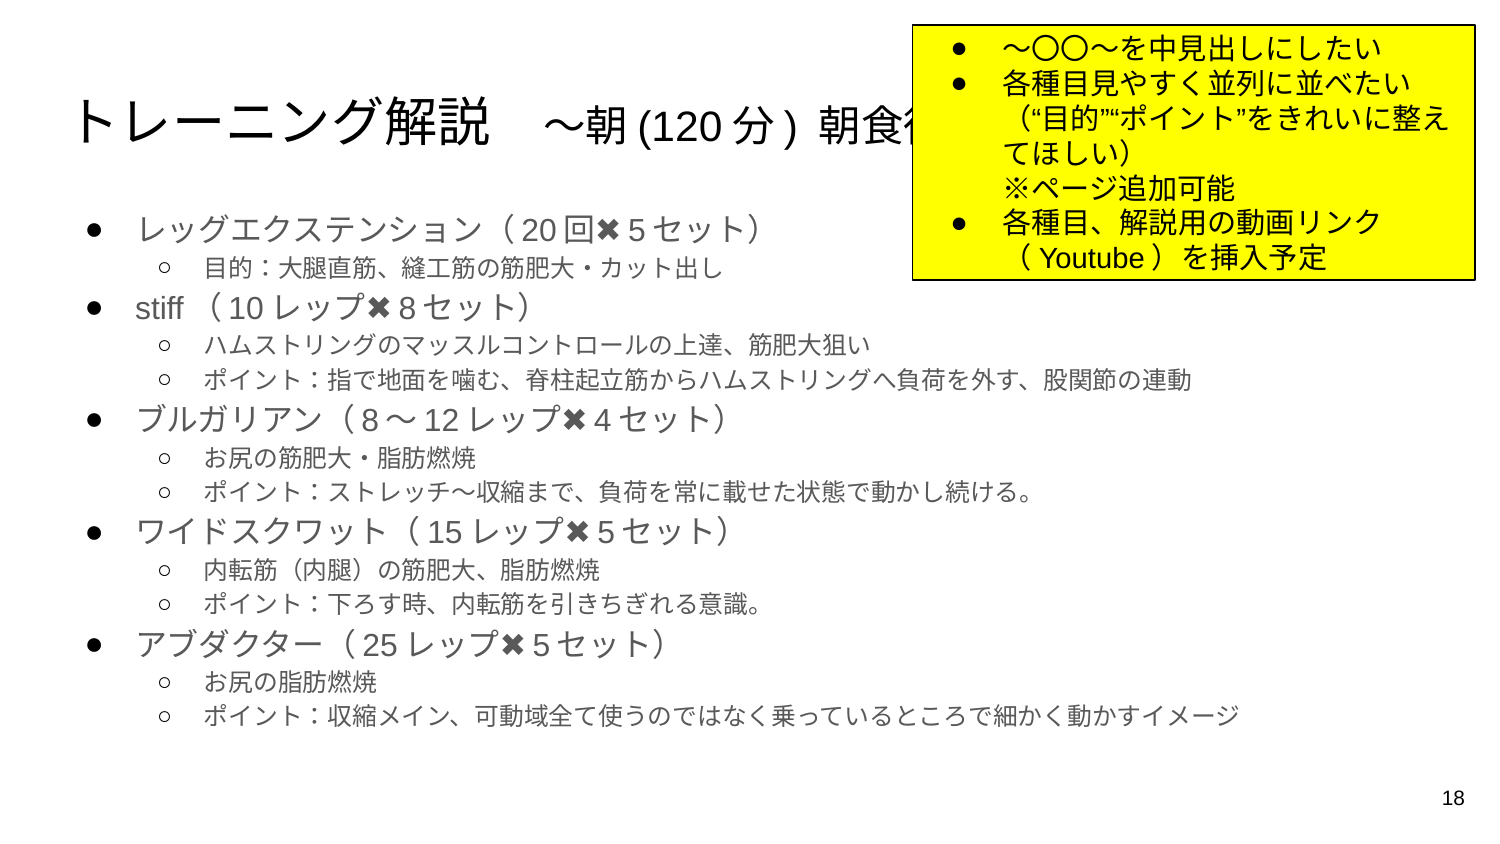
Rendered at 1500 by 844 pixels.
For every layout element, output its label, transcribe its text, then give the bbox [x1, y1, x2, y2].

text_box 〜〇〇〜を中見出しにしたい 各種目見やすく並列に並べたい（“目的”“ポイント”をきれいに整えてほしい） ※ページ追加可能 各種目、解説用の動画リンク（Youtube）を挿入予定 [912, 24, 1475, 280]
list レッグエクステンション（20回✖️5セット） 目的：大腿直筋、縫工筋の筋肥大・カット出し stiff（10レップ✖️8セット） ハムストリングのマッスルコントロールの上達、筋肥大狙い ポイント：指で地面を噛む、脊柱起立筋からハムストリングへ負荷を外す、股関節の連動 ブルガリアン（8〜12レップ✖️4セット） お尻の筋肥大・脂肪燃焼 ポイント：ストレッチ〜収縮まで、負荷を常に載せた状態で動かし続ける。 ワイドスクワット（15レップ✖️5セット） 内転筋（内腿）の筋肥大、脂肪燃焼 ポイント：下ろす時、内転筋を引きちぎれる意識。 アブダクター（25レップ✖️5セット） お尻の脂肪燃焼 ポイント：収縮メイン、可動域全て使うのではなく乗っているところで細かく動かすイメージ [51, 189, 1449, 750]
slide_number 18 [1389, 764, 1480, 830]
title トレーニング解説 〜朝(120分) 朝食後〜 [51, 72, 912, 167]
